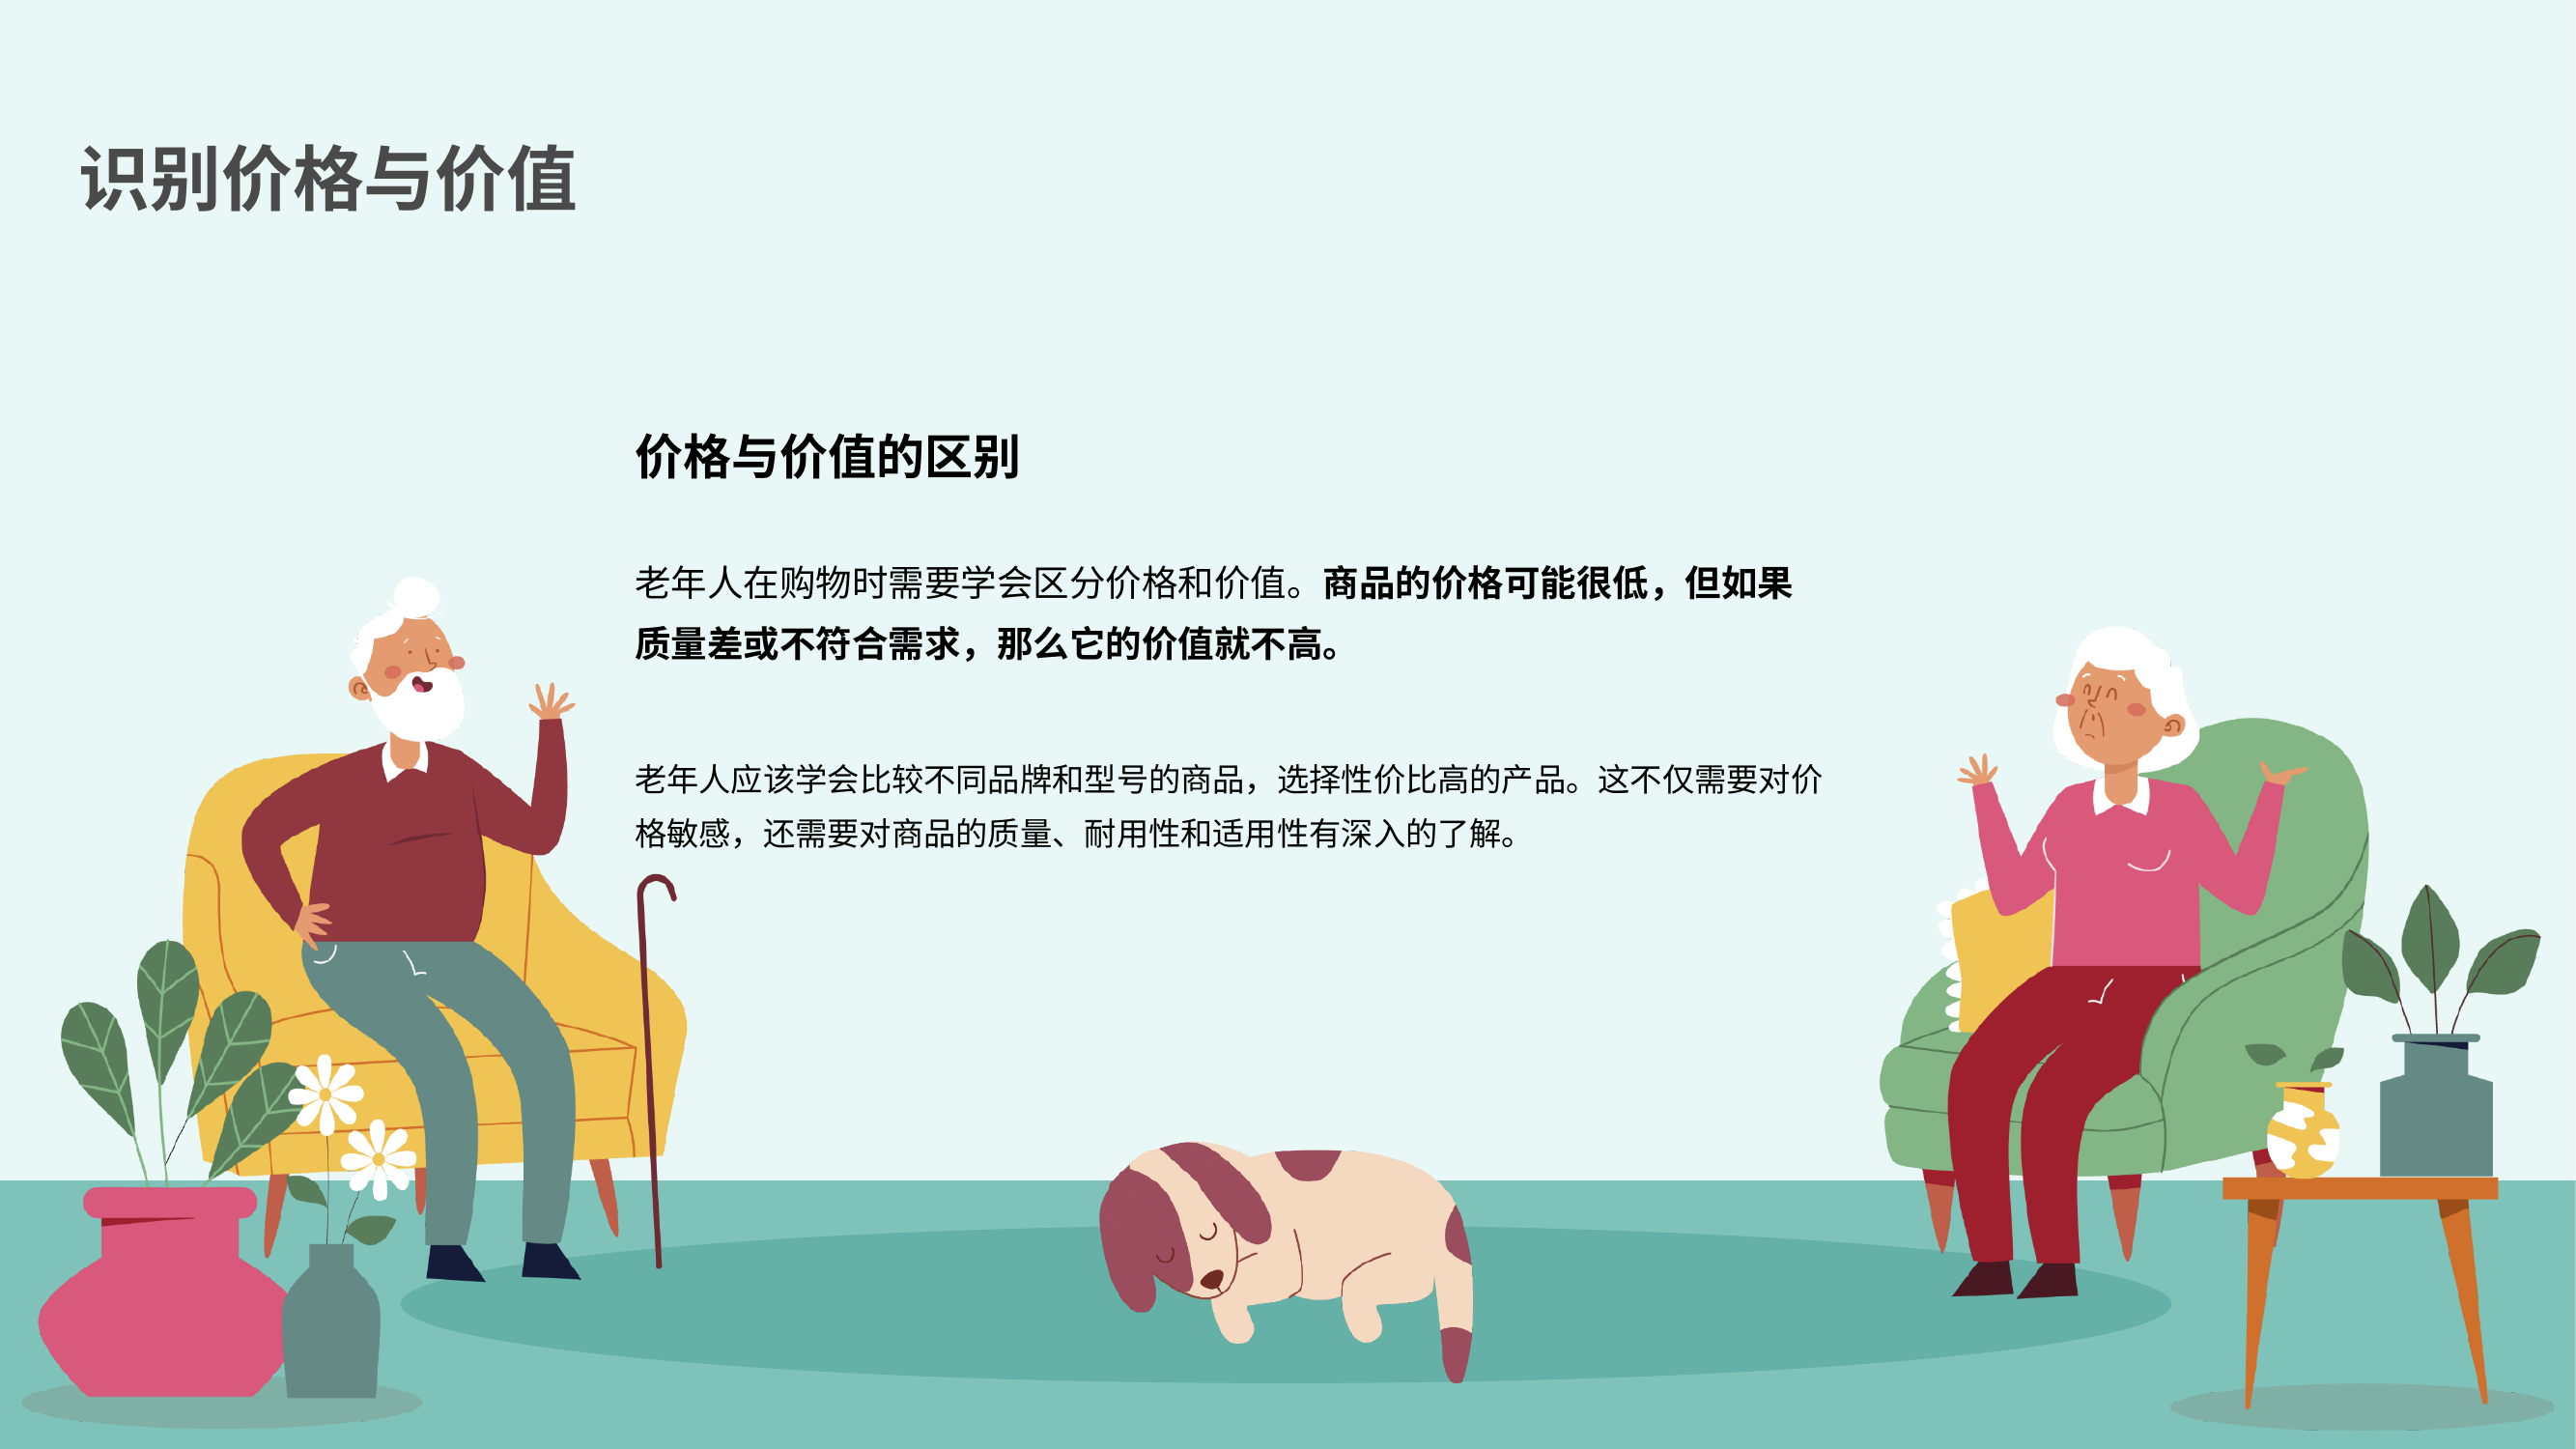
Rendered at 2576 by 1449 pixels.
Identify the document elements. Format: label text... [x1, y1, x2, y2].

text_box 老年人在购物时需要学会区分价格和价值。商品的价格可能很低，但如果质量差或不符合需求，那么它的价值就不高。 [635, 521, 1828, 686]
picture [21, 577, 782, 1431]
text_box 价格与价值的区别 [635, 421, 1837, 483]
picture [1099, 1141, 1473, 1383]
picture [1793, 611, 2555, 1431]
text_box 识别价格与价值 [78, 142, 2533, 222]
text_box 老年人应该学会比较不同品牌和型号的商品，选择性价比高的产品。这不仅需要对价格敏感，还需要对商品的质量、耐用性和适用性有深入的了解。 [635, 724, 1826, 872]
